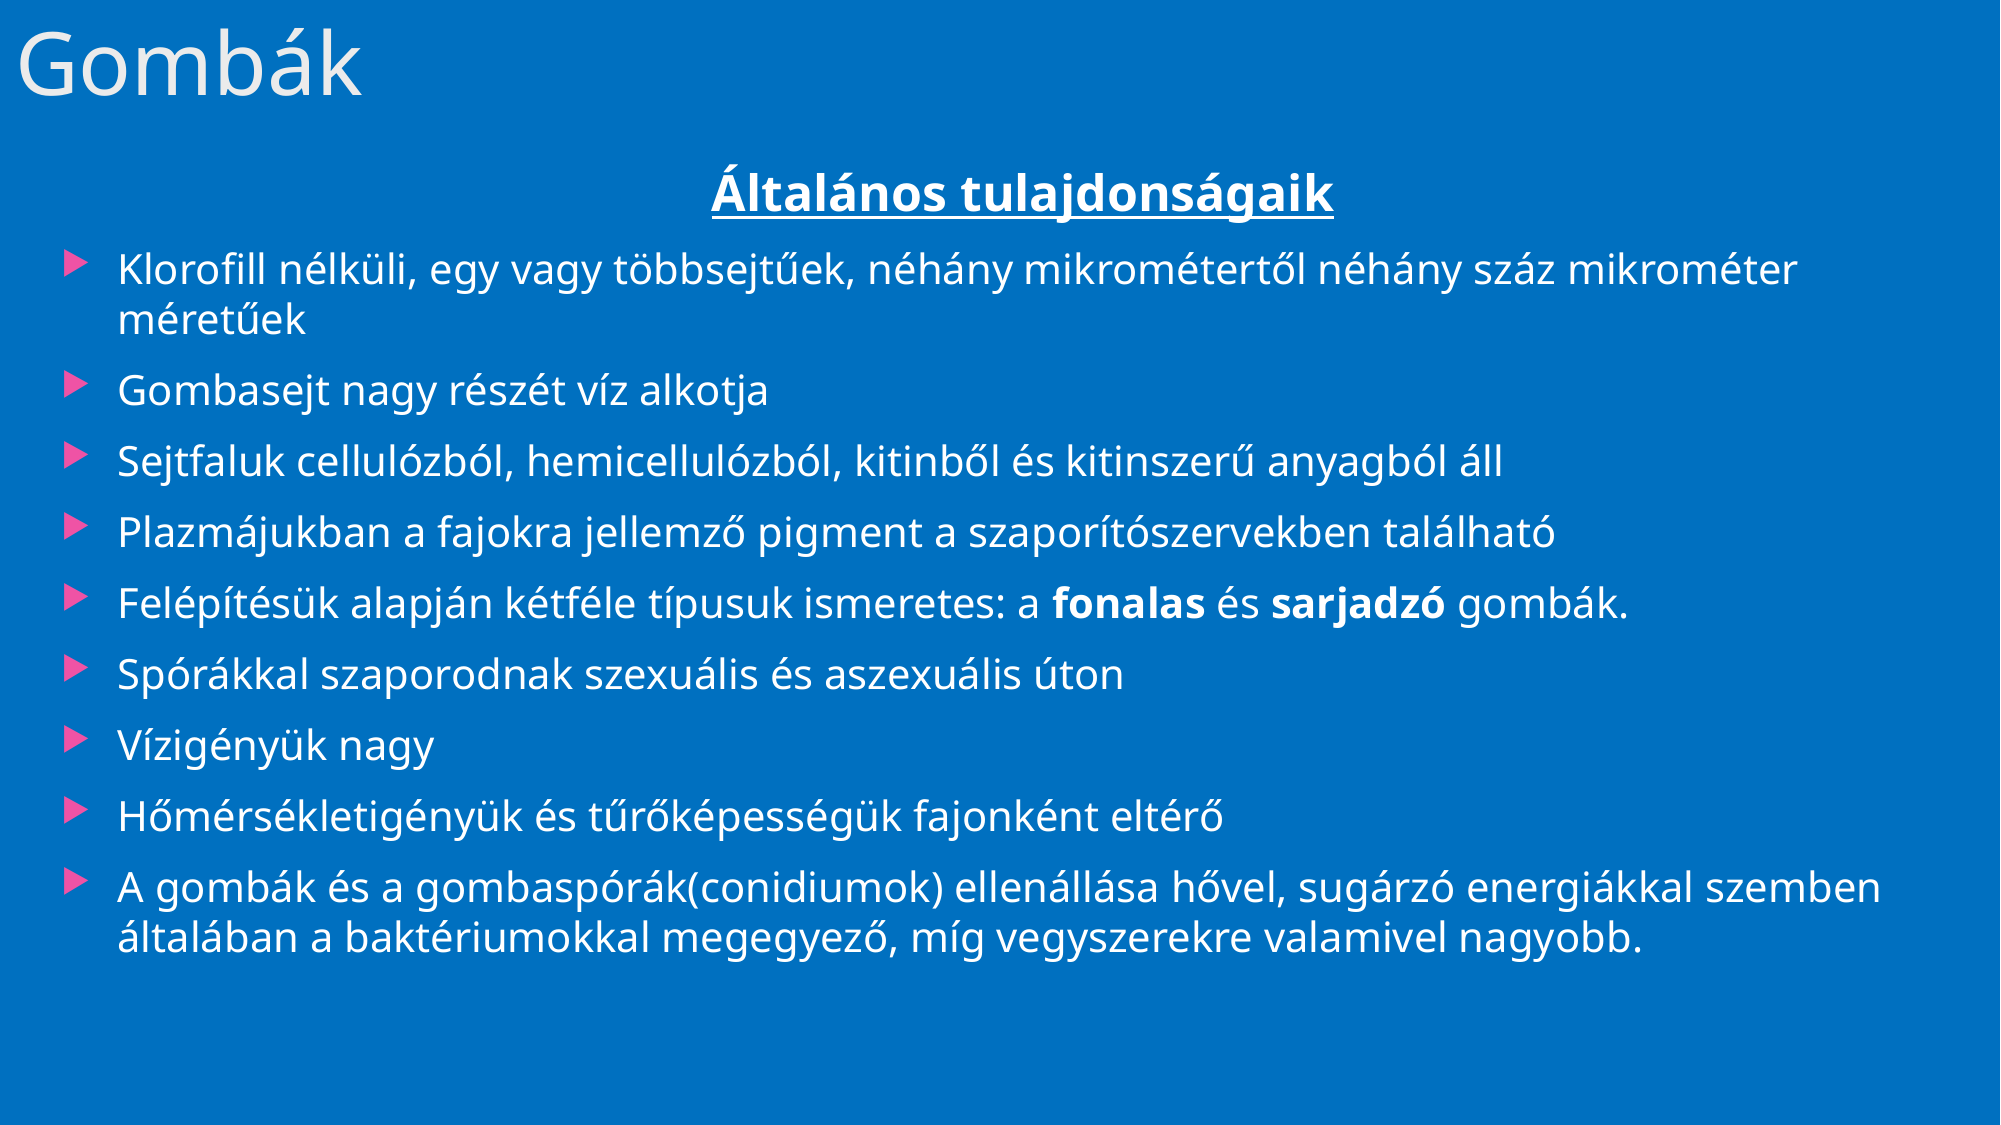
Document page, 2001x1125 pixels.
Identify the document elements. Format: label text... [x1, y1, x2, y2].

list Általános tulajdonságaik Klorofill nélküli, egy vagy többsejtűek, néhány mikrométertől néhány száz mikrométer méretűek Gombasejt nagy részét víz alkotja Sejtfaluk cellulózból, hemicellulózból, kitinből és kitinszerű anyagból áll Plazmájukban a fajokra jellemző pigment a szaporítószervekben található Felépítésük alapján kétféle típusuk ismeretes: a fonalas és sarjadzó gombák. Spórákkal szaporodnak szexuális és aszexuális úton Vízigényük nagy Hő­mérsékletigényük és tűrőképességük fajonként eltérő A gombák és a gombaspórák(conidiumok) ellenállása hővel, sugárzó energiákkal szemben általában a baktériumokkal megegyező, míg vegyszerekre valamivel nagyobb. [46, 154, 2000, 1108]
title Gombák [0, 0, 1543, 230]
